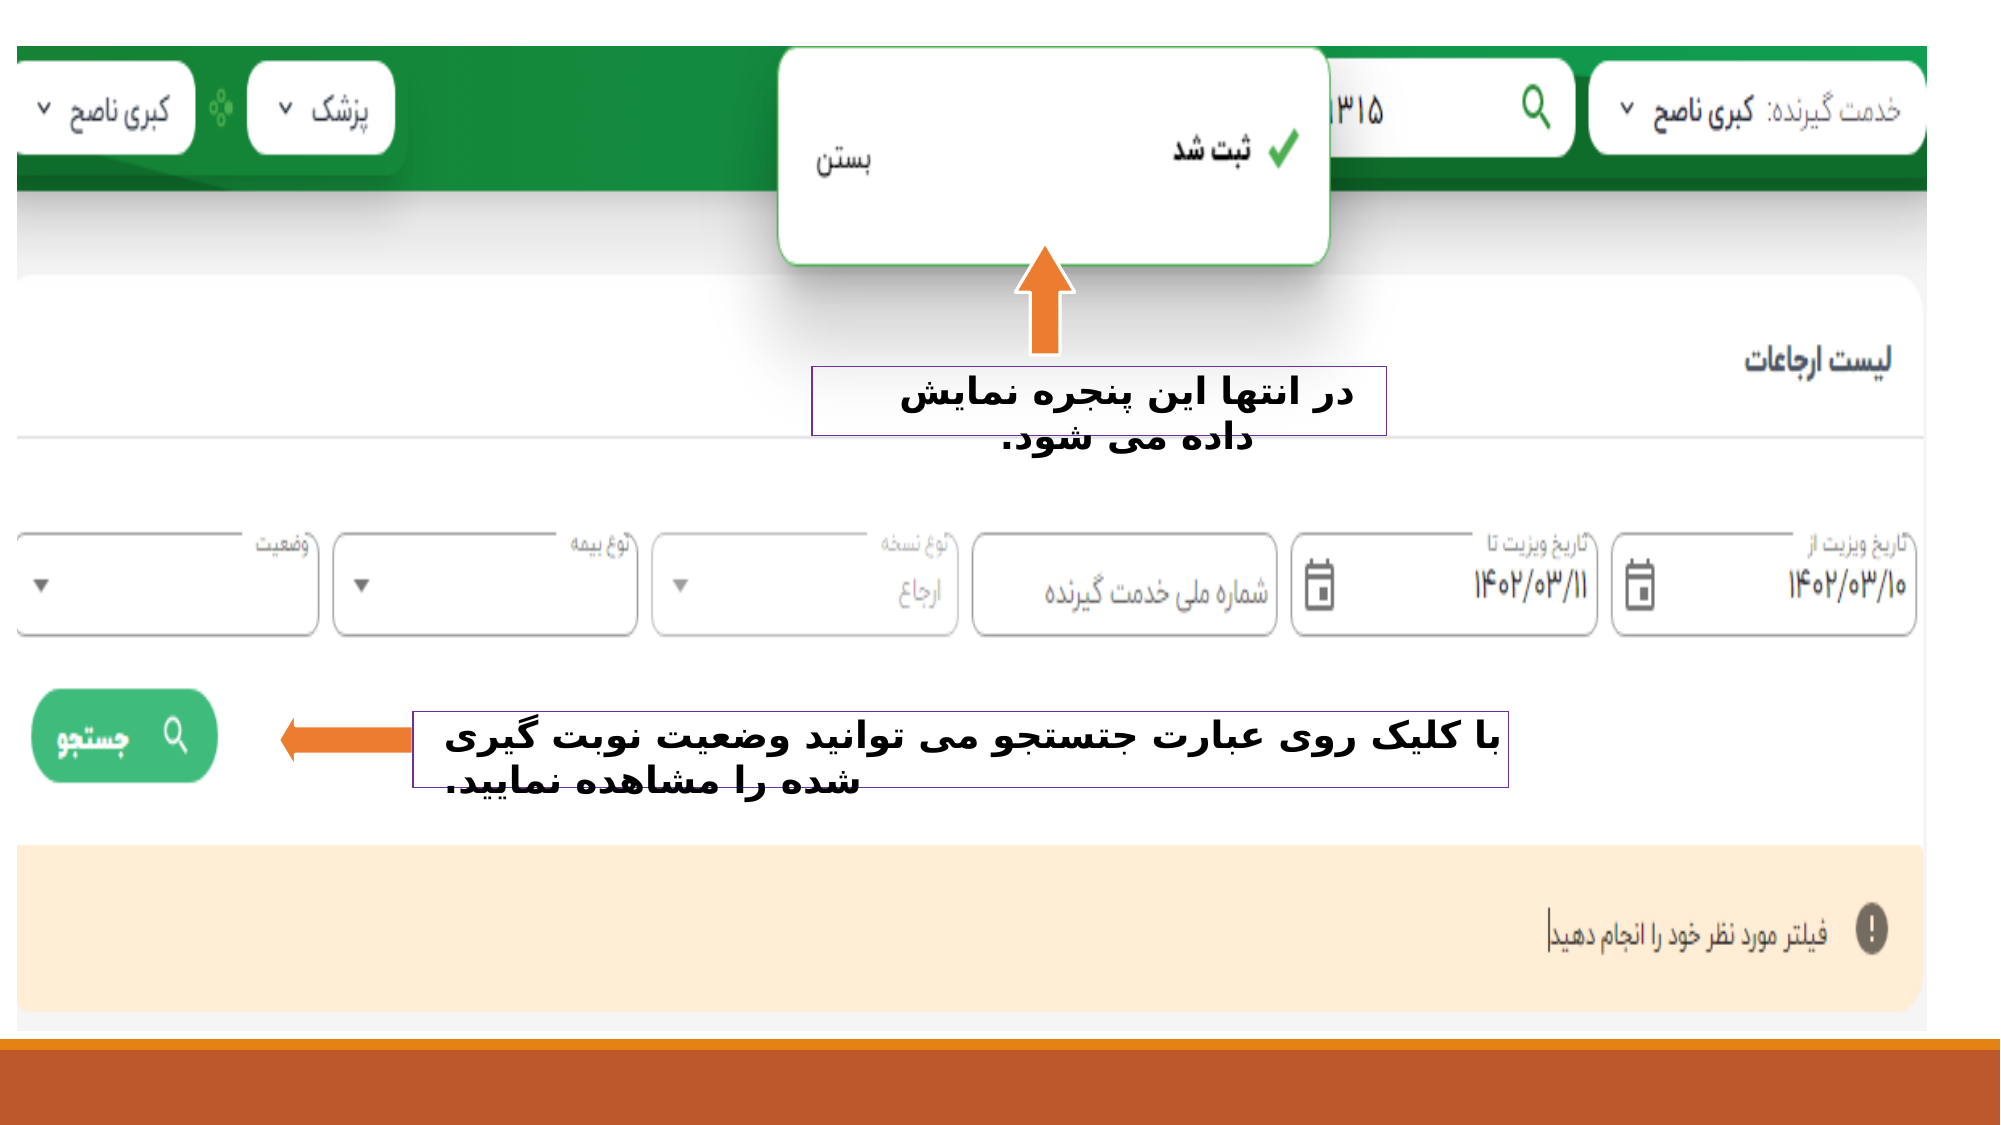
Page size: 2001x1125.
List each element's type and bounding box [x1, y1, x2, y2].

text_box [17, 46, 1927, 1031]
